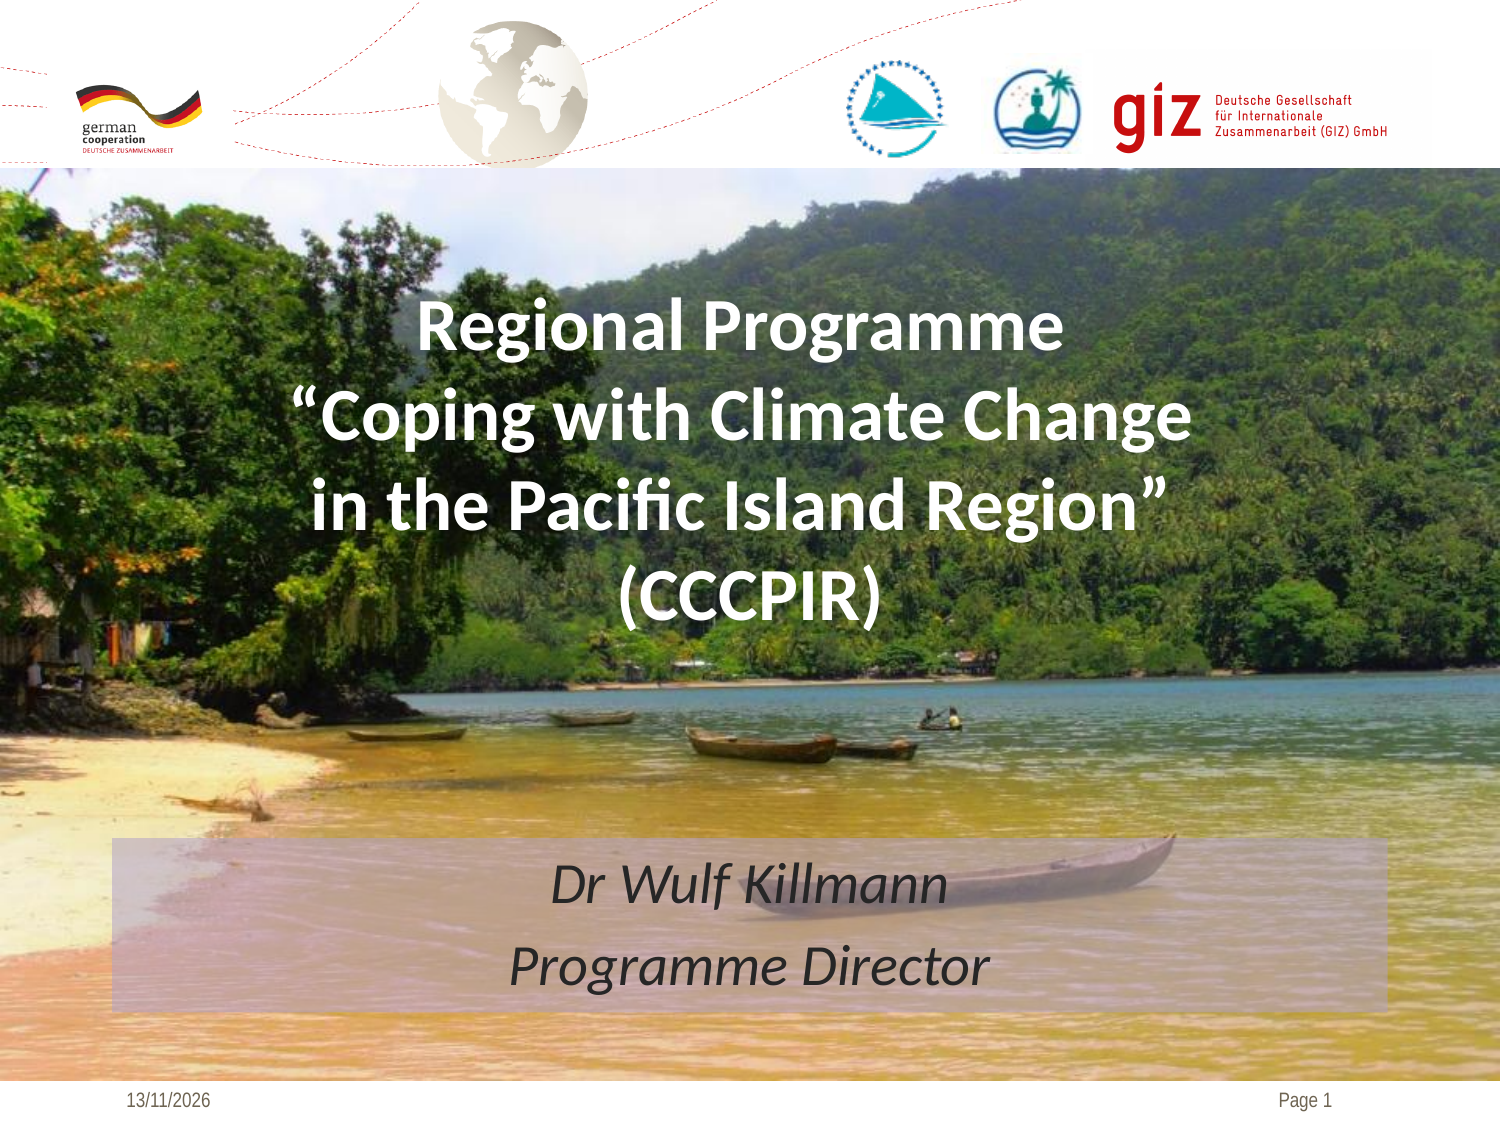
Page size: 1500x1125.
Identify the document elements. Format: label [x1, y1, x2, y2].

picture [0, 0, 1500, 1082]
slide_number [111, 1087, 325, 1121]
